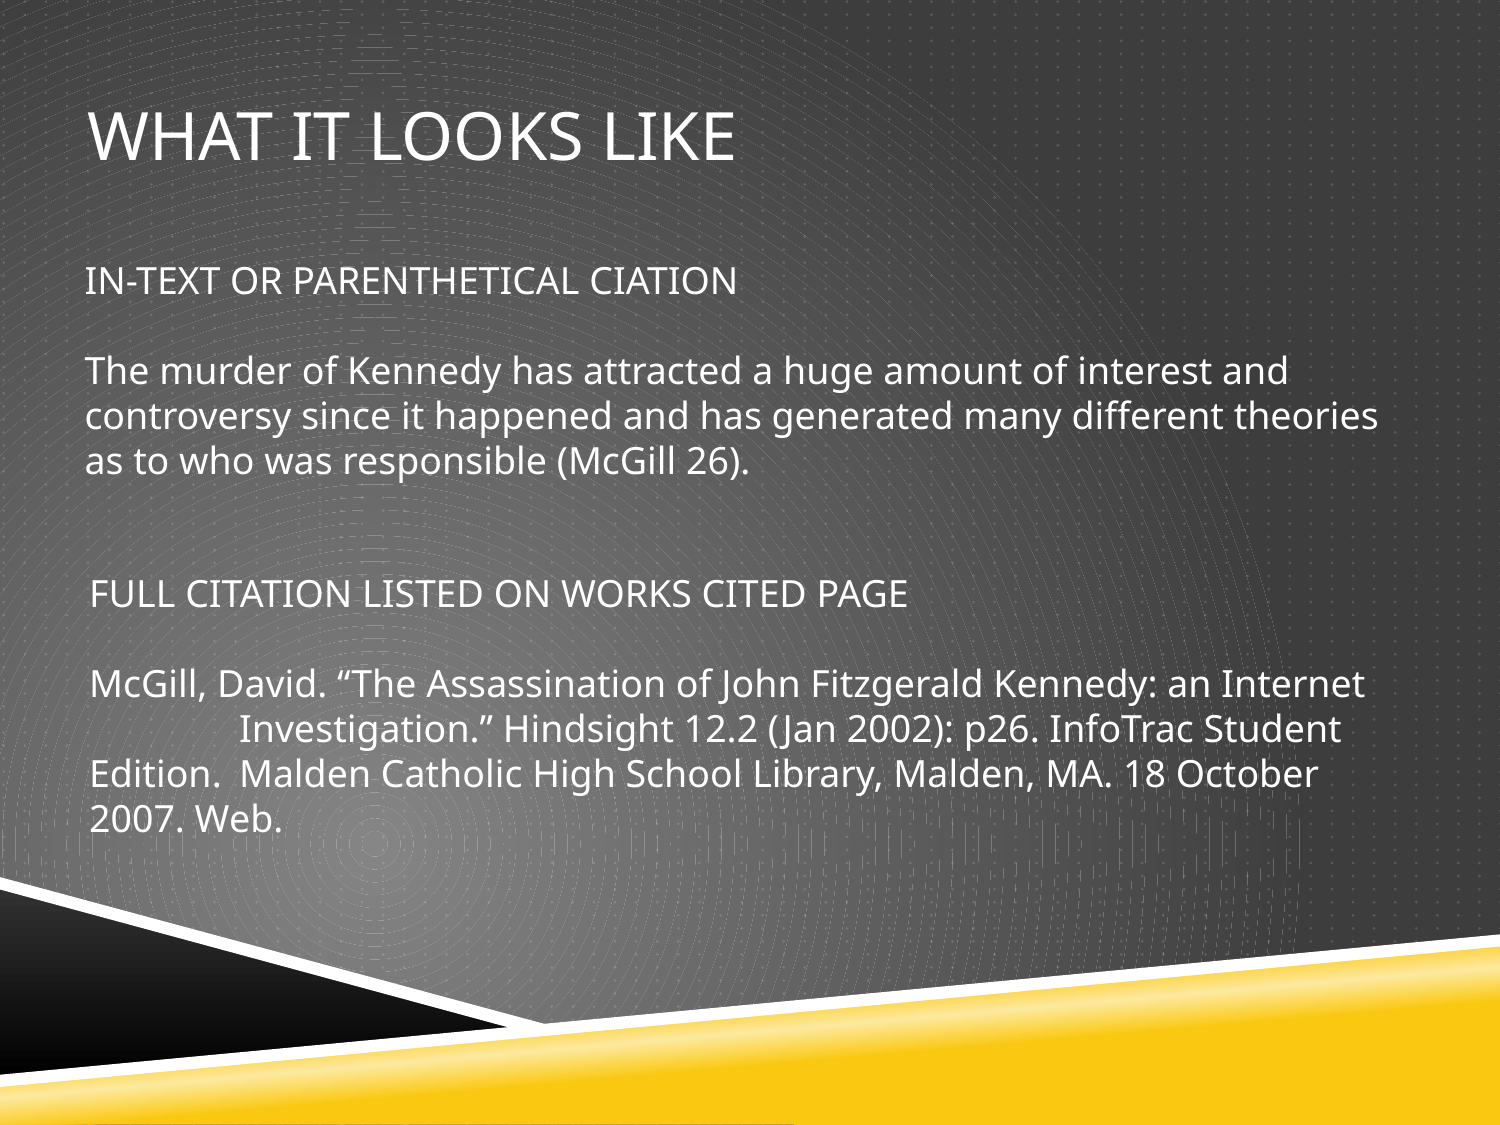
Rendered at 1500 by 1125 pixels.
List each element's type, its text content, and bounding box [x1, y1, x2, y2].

text_box FULL CITATION LISTED ON WORKS CITED PAGE McGill, David. “The Assassination of John Fitzgerald Kennedy: an Internet Investigation.” Hindsight 12.2 (Jan 2002): p26. InfoTrac Student Edition. Malden Catholic High School Library, Malden, MA. 18 October 2007. Web. [74, 562, 1419, 848]
text_box What it looks like [87, 89, 1363, 178]
text_box IN-TEXT OR PARENTHETICAL CIATION The murder of Kennedy has attracted a huge amount of interest and controversy since it happened and has generated many different theories as to who was responsible (McGill 26). [69, 249, 1400, 490]
